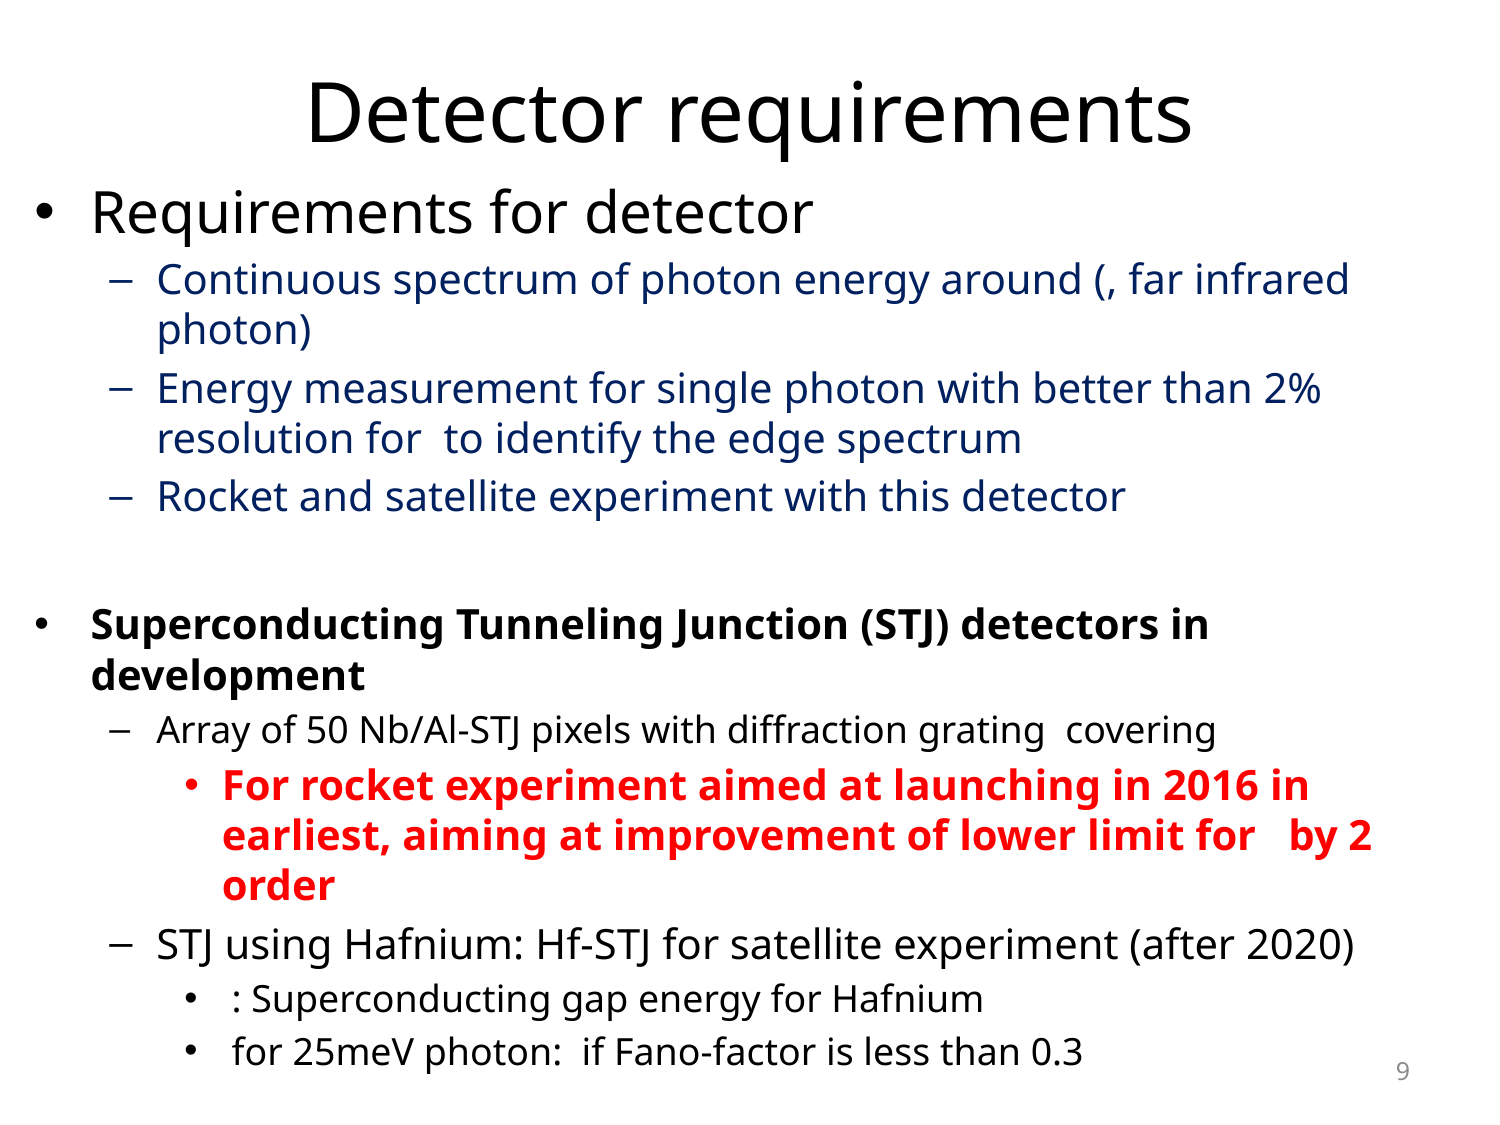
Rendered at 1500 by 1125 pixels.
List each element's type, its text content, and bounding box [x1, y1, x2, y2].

title Detector requirements [75, 45, 1425, 173]
slide_number 9 [1074, 1042, 1425, 1103]
